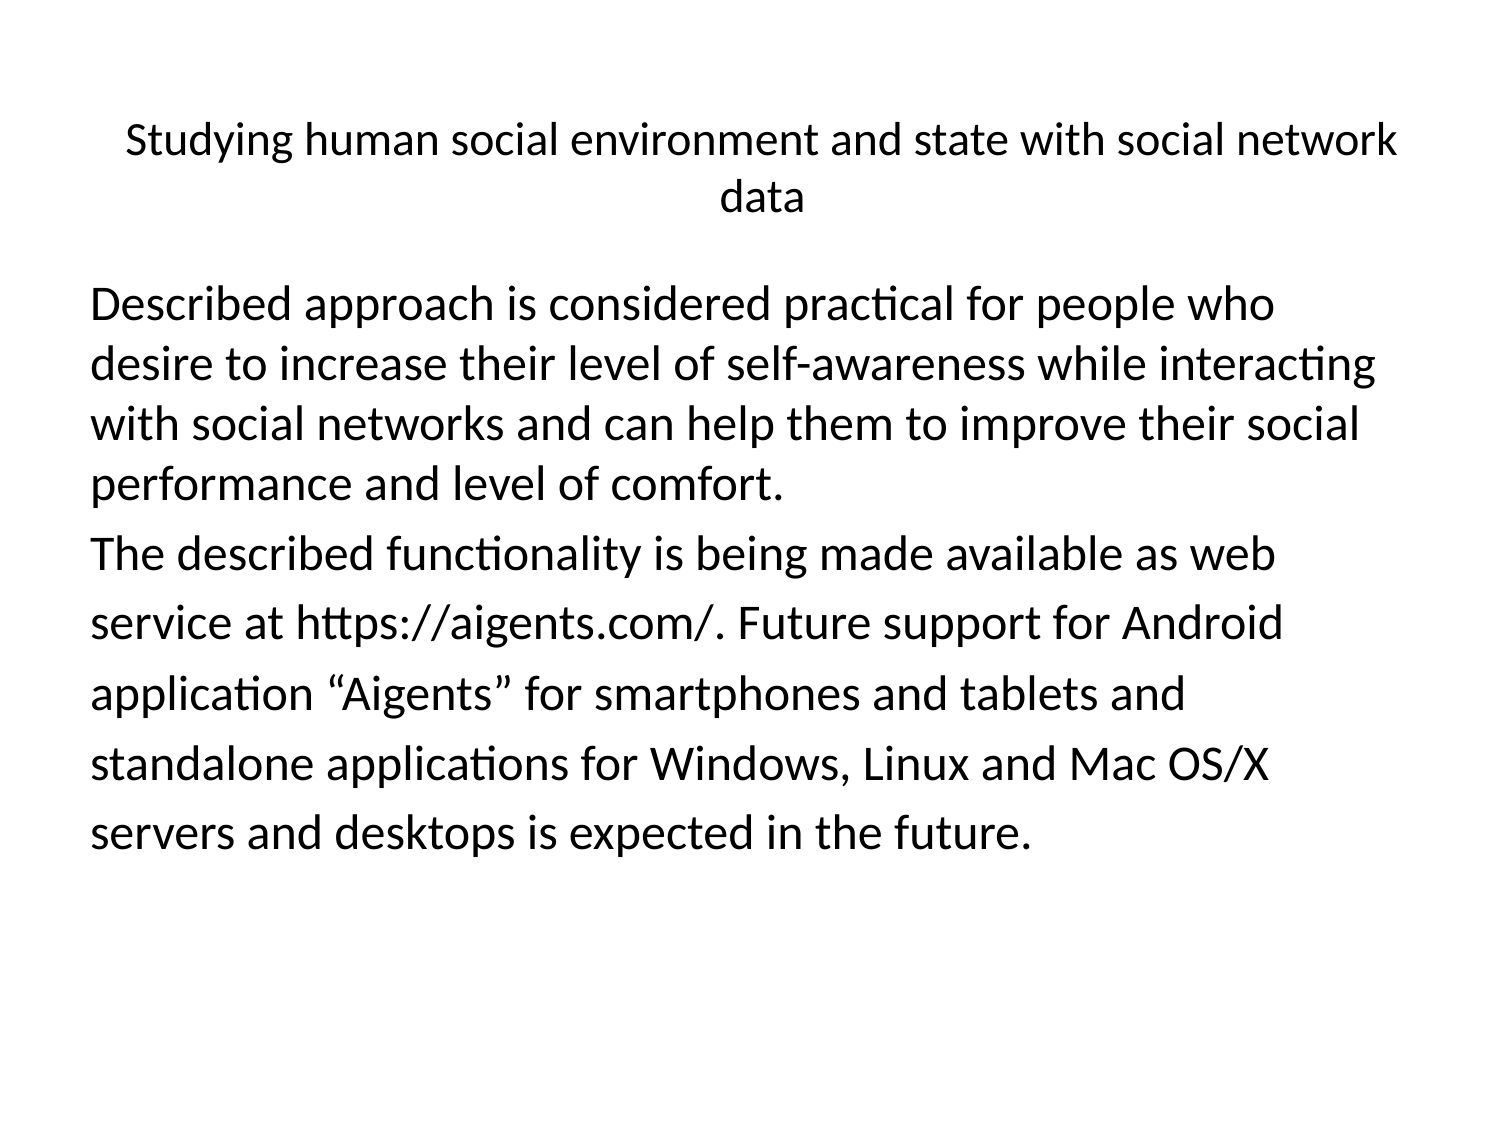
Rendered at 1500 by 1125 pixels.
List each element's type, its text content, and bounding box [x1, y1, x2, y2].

list Described approach is considered practical for people who desire to increase their level of self-awareness while interacting with social networks and can help them to improve their social performance and level of comfort. The described functionality is being made available as web service at https://aigents.com/. Future support for Android application “Aigents” for smartphones and tablets and standalone applications for Windows, Linux and Mac OS/X servers and desktops is expected in the future. [75, 262, 1425, 1005]
title Studying human social environment and state with social network data [87, 99, 1438, 288]
